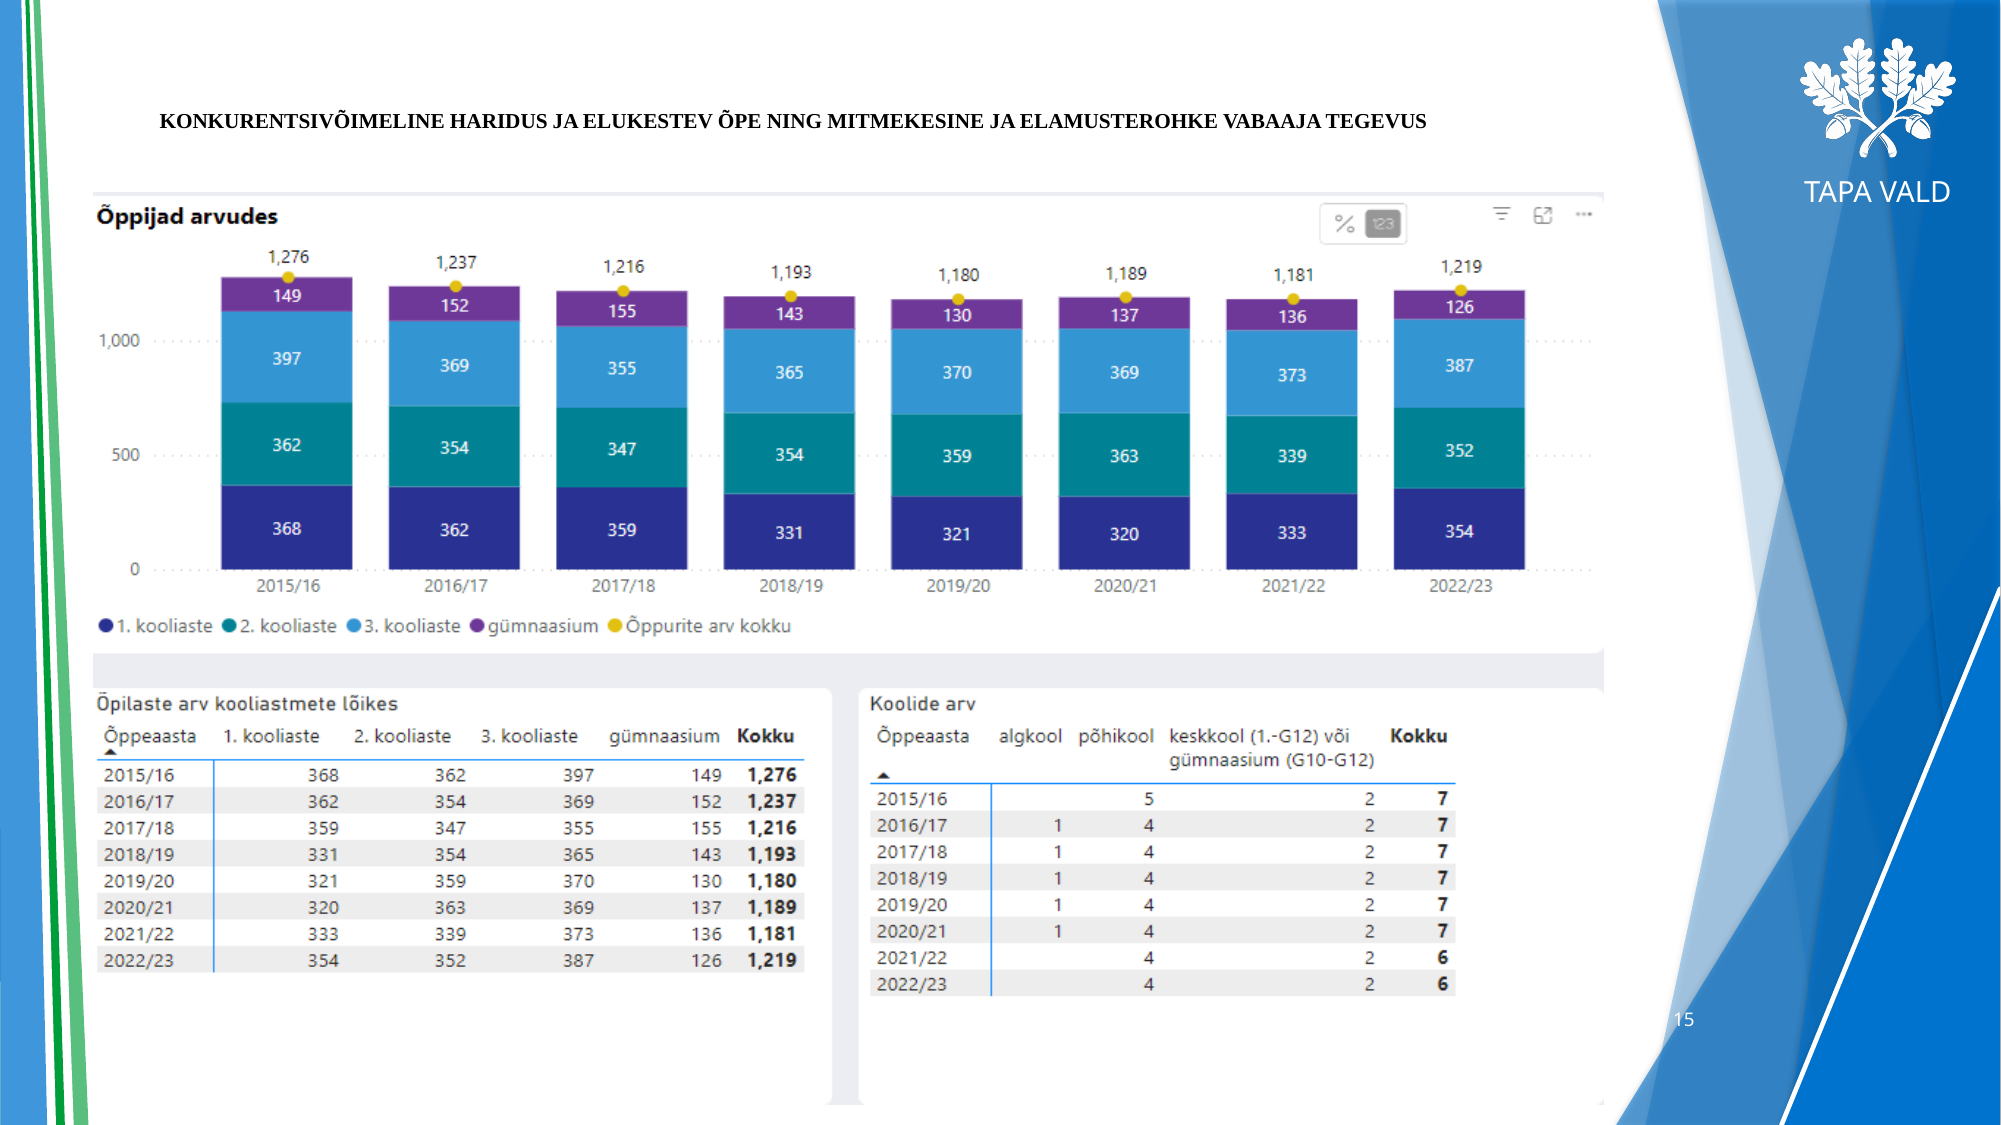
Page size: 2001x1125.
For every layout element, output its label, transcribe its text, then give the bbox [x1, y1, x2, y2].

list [92, 191, 1604, 1106]
title KONKURENTSIVÕIMELINE HARIDUS JA ELUKESTEV ÕPE NING MITMEKESINE JA ELAMUSTEROHKE VABAAJA TEGEVUS [144, 99, 1710, 193]
slide_number 15 [1607, 990, 1710, 1051]
picture [1800, 38, 1956, 158]
